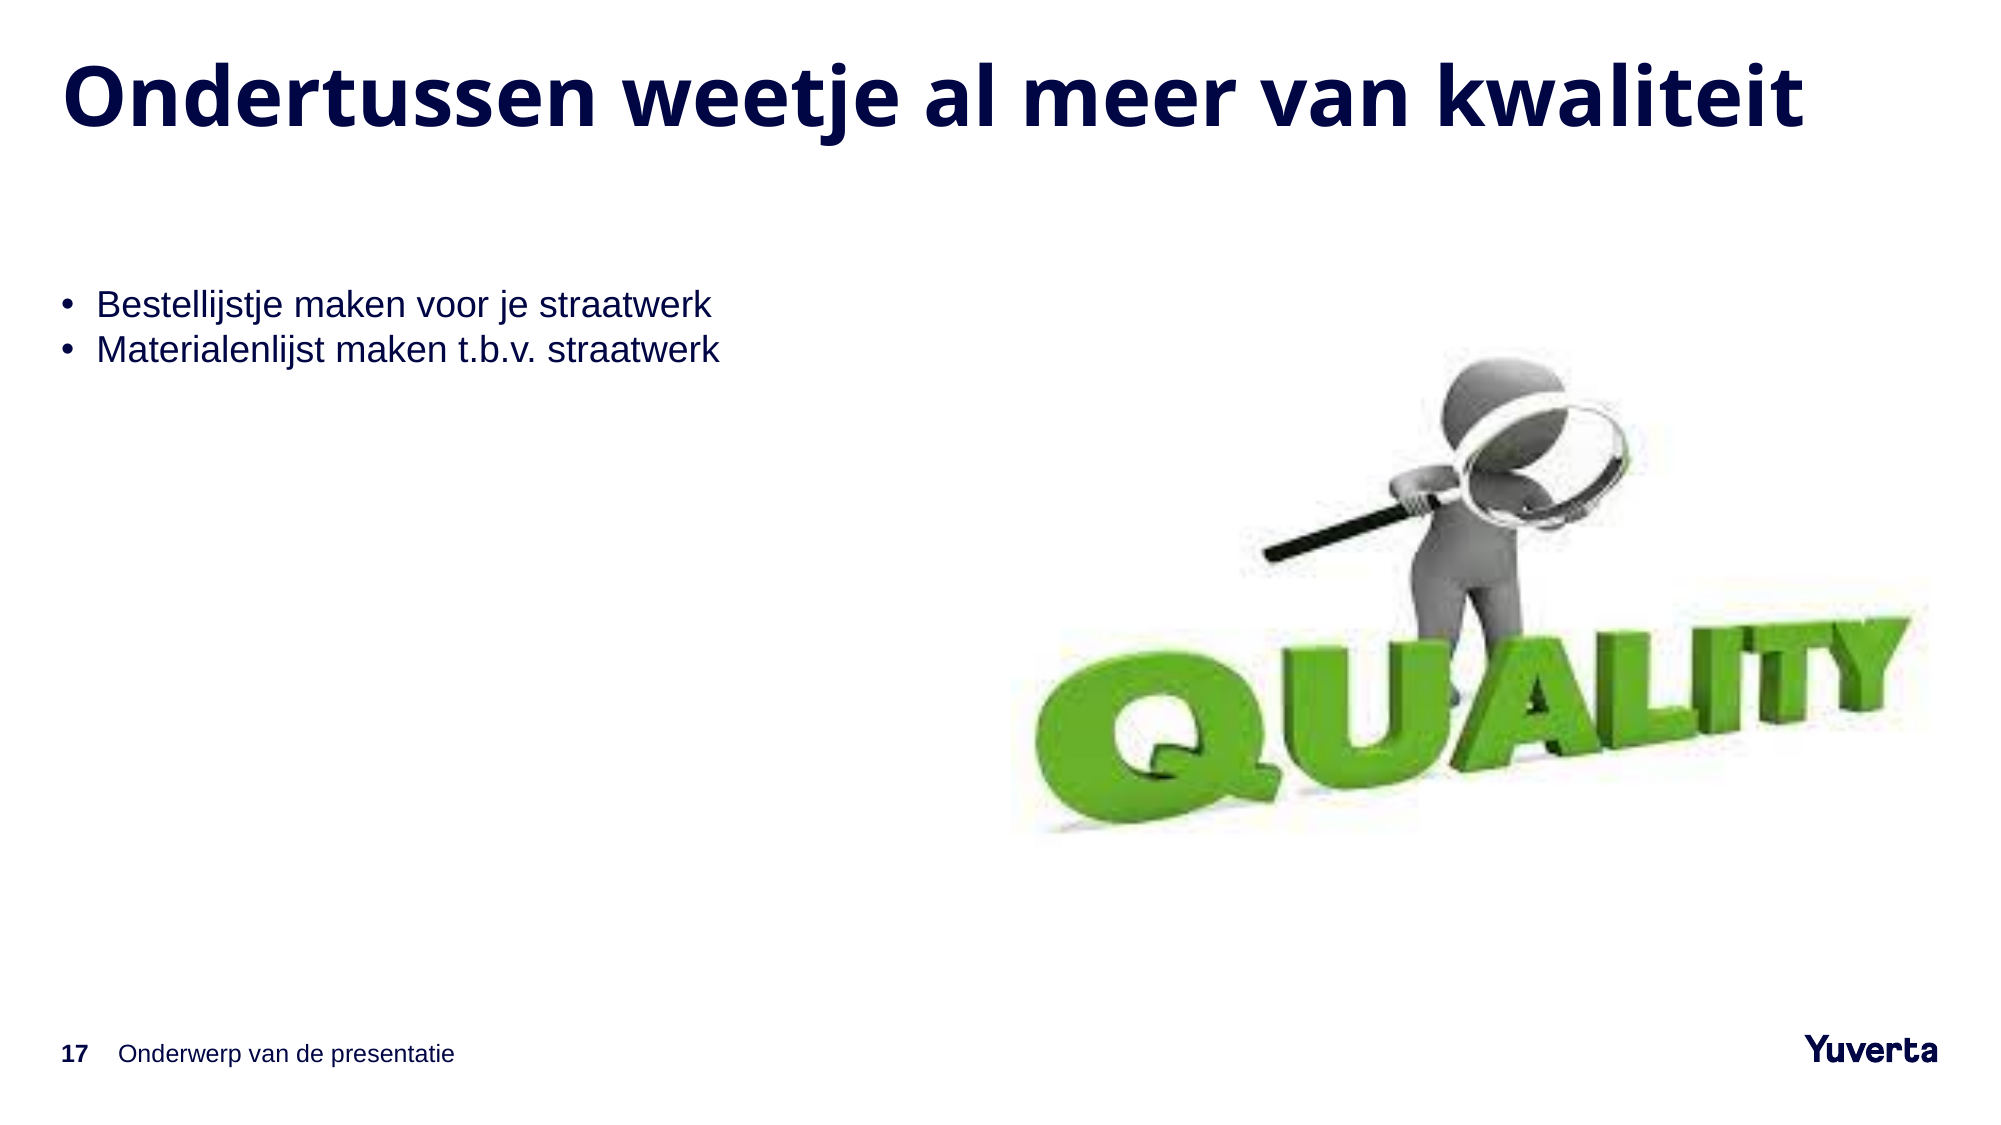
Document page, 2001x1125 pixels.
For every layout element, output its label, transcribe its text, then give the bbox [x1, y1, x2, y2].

title Ondertussen weetje al meer van kwaliteit [60, 48, 1938, 239]
picture [1011, 323, 1939, 876]
list Bestellijstje maken voor je straatwerk Materialenlijst maken t.b.v. straatwerk [60, 280, 987, 1006]
footer Onderwerp van de presentatie [118, 1037, 987, 1073]
slide_number 17 [60, 1037, 113, 1073]
